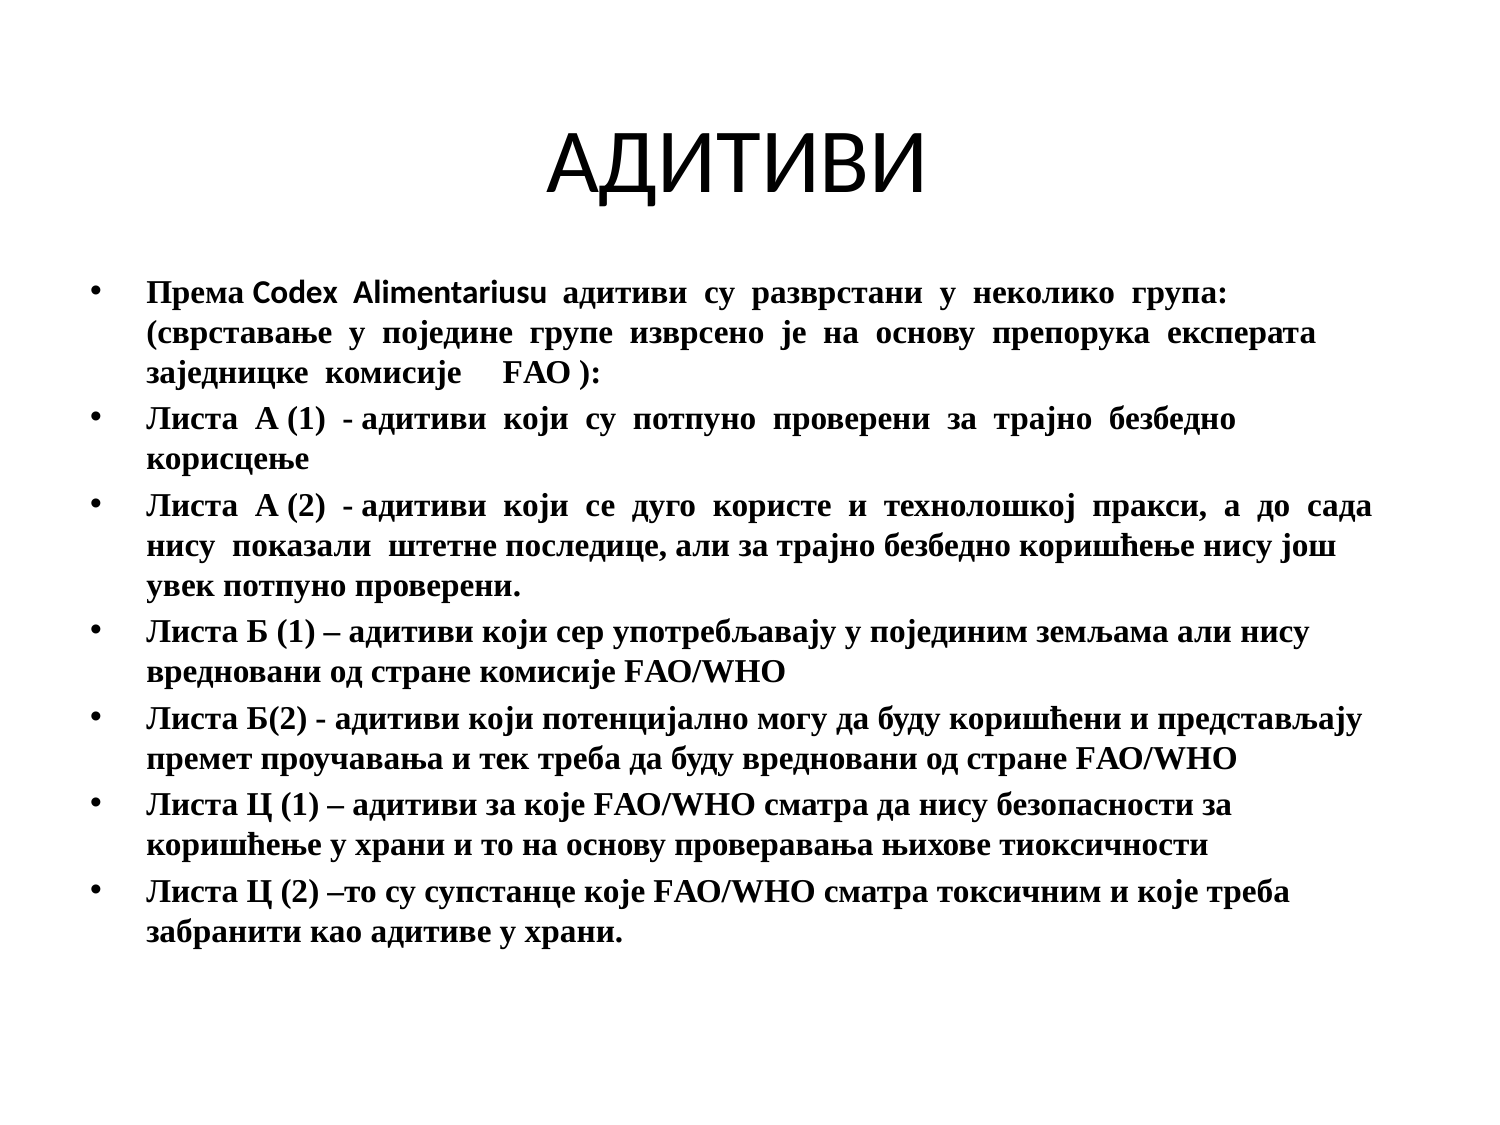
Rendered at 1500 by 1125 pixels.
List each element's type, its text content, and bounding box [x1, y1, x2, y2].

title АДИТИВИ [62, 62, 1413, 250]
list Према Codex Alimentariusu адитиви су разврстани у неколико група: (сврставање у поједине групе изврсено је на основу препорука експерата заједницке комисије FАО ): Листа А (1) - адитиви који су потпуно проверени за трајно безбедно корисцење Листа А (2) - адитиви који се дуго користе и технолошкој пракси, а до сада нису показали штетне последице, али за трајно безбедно коришћење нису још увек потпуно проверени. Листа Б (1) – адитиви који сер употребљавају у појединим земљама али нису вредновани од стране комисије FАО/WHО Листа Б(2) - адитиви који потенцијално могу да буду коришћени и представљају премет проучавања и тек треба да буду вредновани од стране FАО/WHО Листа Ц (1) – адитиви за које FАО/WHО сматра да нису безопасности за коришћење у храни и то на основу проверавања њихове тиоксичности Листа Ц (2) –то су супстанце које FАО/WHО сматра токсичним и које треба забранити као адитиве у храни. [75, 262, 1425, 1063]
